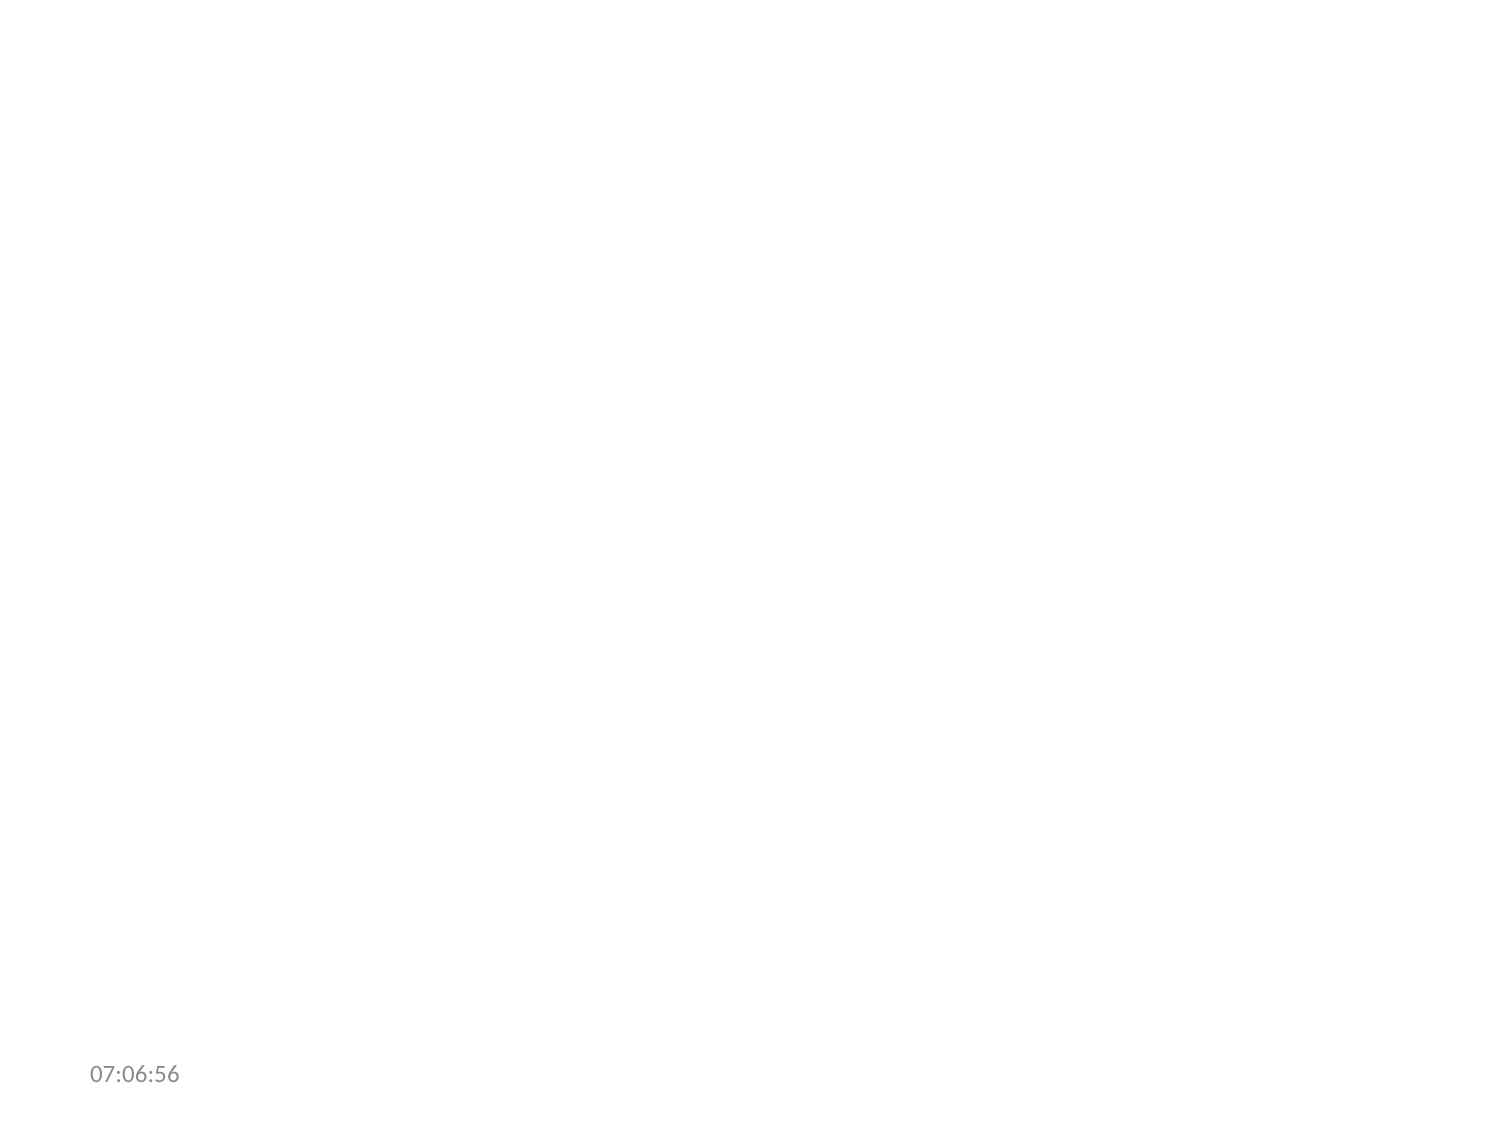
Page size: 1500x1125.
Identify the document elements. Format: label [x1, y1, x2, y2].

slide_number [75, 1042, 425, 1103]
